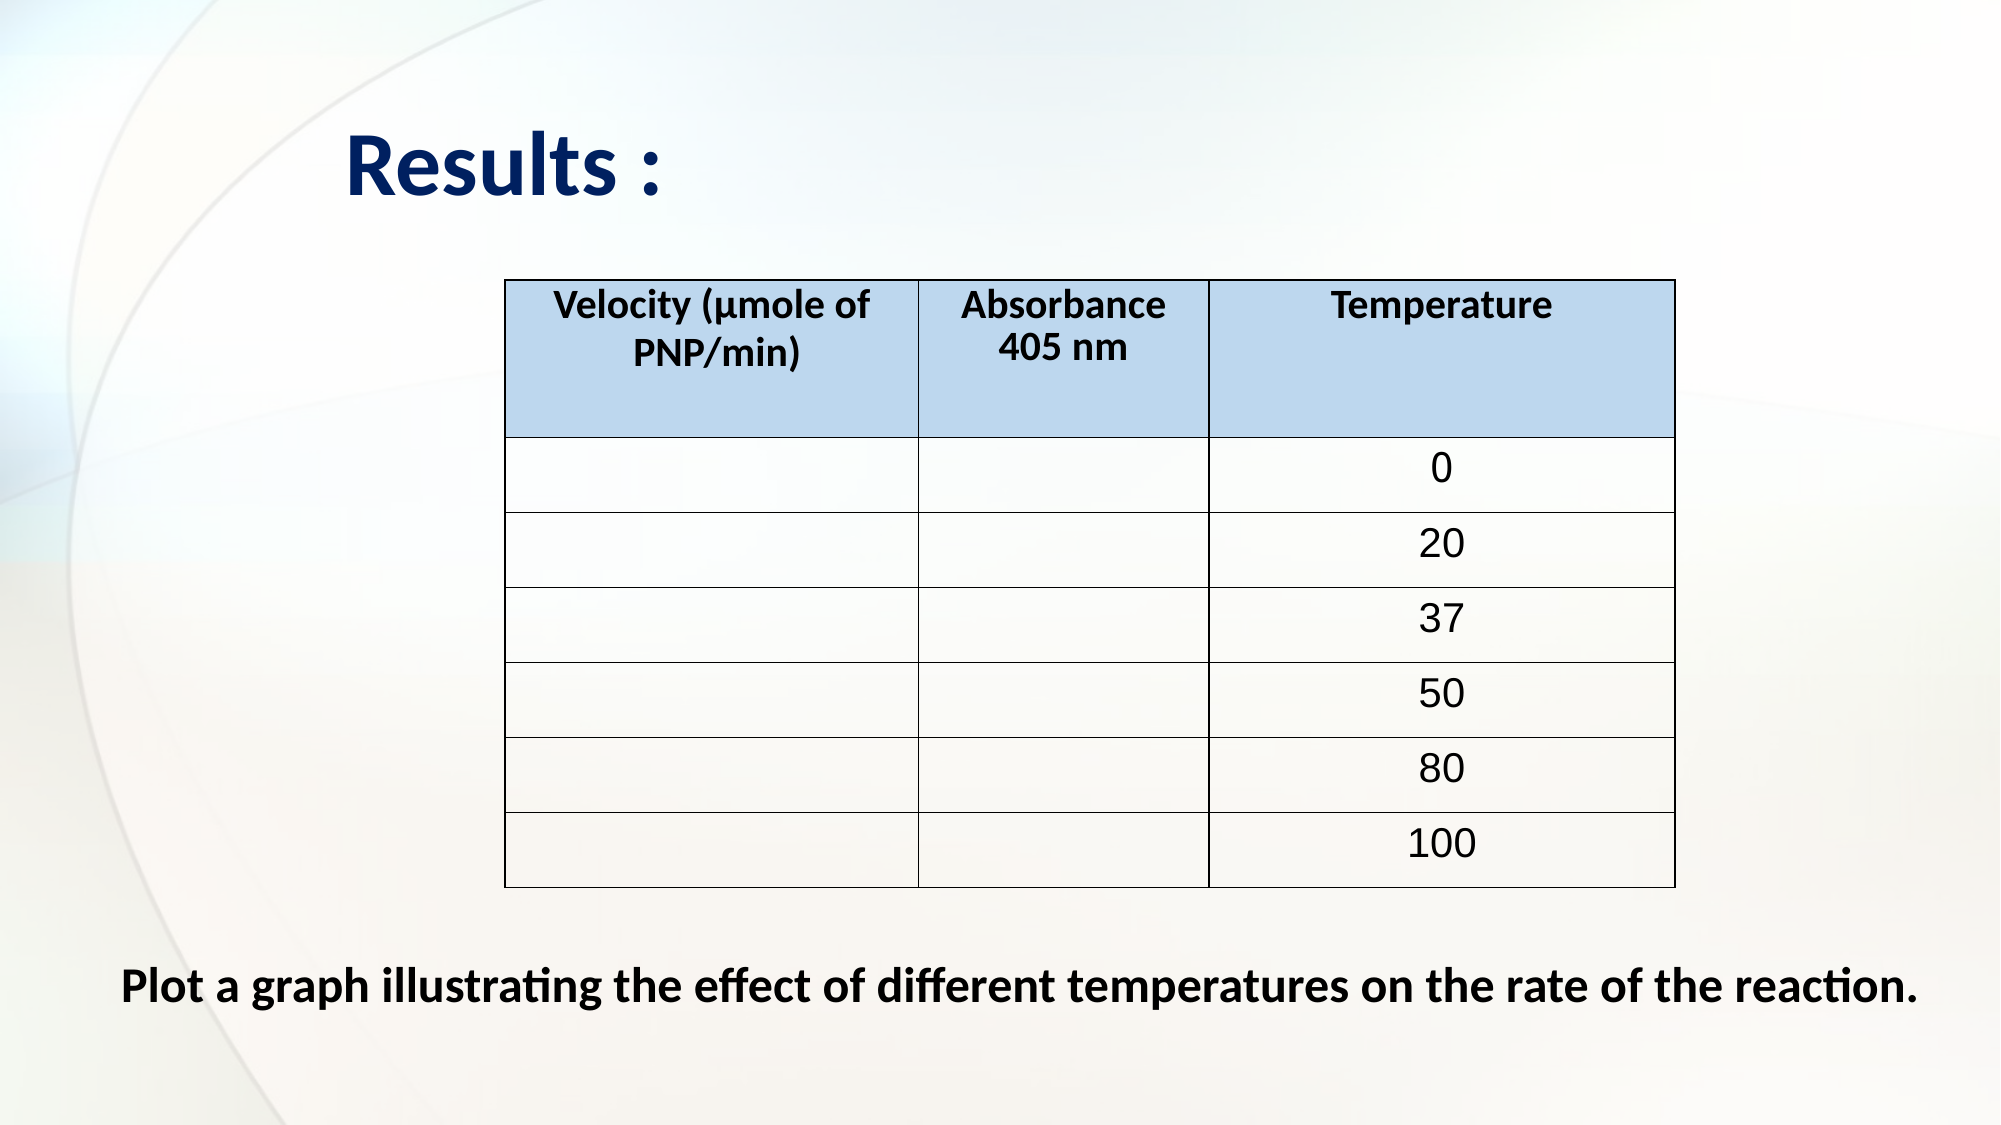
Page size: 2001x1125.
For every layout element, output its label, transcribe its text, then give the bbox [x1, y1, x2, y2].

table_cell 20 [1210, 513, 1674, 587]
table_cell [919, 513, 1208, 587]
table_header Absorbance 405 nm [919, 281, 1208, 437]
table_cell [919, 588, 1208, 662]
table_cell [919, 813, 1208, 887]
table_cell [506, 438, 918, 512]
text_box Results : [210, 96, 799, 221]
table_cell [506, 738, 918, 812]
text_box Plot a graph illustrating the effect of different temperatures on the rate of the reaction. [106, 945, 2000, 1020]
table_header Velocity (µmole of PNP/min) [506, 281, 918, 437]
table_cell [506, 513, 918, 587]
table_cell [506, 663, 918, 737]
table_cell [506, 588, 918, 662]
table_cell 37 [1210, 588, 1674, 662]
table_cell [919, 663, 1208, 737]
table_cell [919, 738, 1208, 812]
table_cell 100 [1210, 813, 1674, 887]
table_cell [919, 438, 1208, 512]
table_cell [506, 813, 918, 887]
table_header Temperature [1210, 281, 1674, 437]
table_cell 50 [1210, 663, 1674, 737]
table_cell 0 [1210, 438, 1674, 512]
table_cell 80 [1210, 738, 1674, 812]
